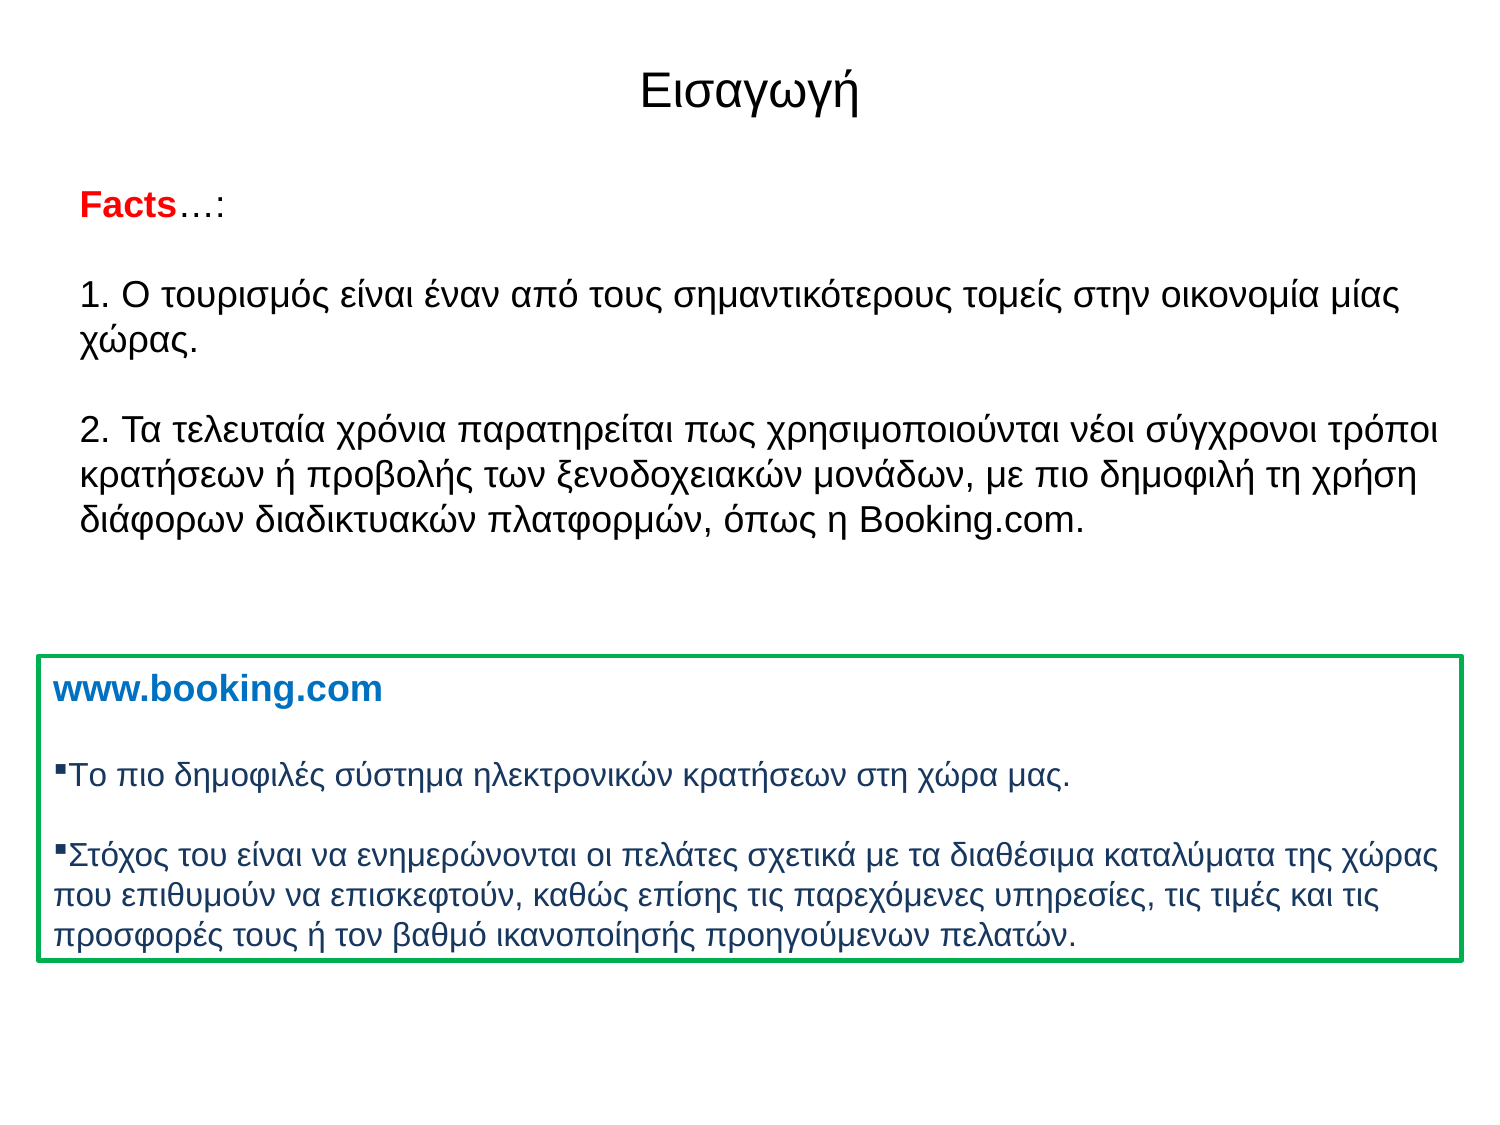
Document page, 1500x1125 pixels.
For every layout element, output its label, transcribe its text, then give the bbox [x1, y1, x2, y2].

text_box www.booking.com Tο πιο δημοφιλές σύστημα ηλεκτρονικών κρατήσεων στη χώρα μας. Στόχος του είναι να ενημερώνονται οι πελάτες σχετικά με τα διαθέσιμα καταλύματα της χώρας που επιθυμούν να επισκεφτούν, καθώς επίσης τις παρεχόμενες υπηρεσίες, τις τιμές και τις προσφορές τους ή τον βαθμό ικανοποίησής προηγούμενων πελατών. [38, 656, 1462, 961]
text_box Facts…: 1. Ο τουρισμός είναι έναν από τους σημαντικότερους τομείς στην οικονομία μίας χώρας. 2. Τα τελευταία χρόνια παρατηρείται πως χρησιμοποιούνται νέοι σύγχρονοι τρόποι κρατήσεων ή προβολής των ξενοδοχειακών μονάδων, με πιο δημοφιλή τη χρήση διάφορων διαδικτυακών πλατφορμών, όπως η Booking.com. [64, 172, 1459, 548]
text_box Εισαγωγή [624, 49, 876, 125]
